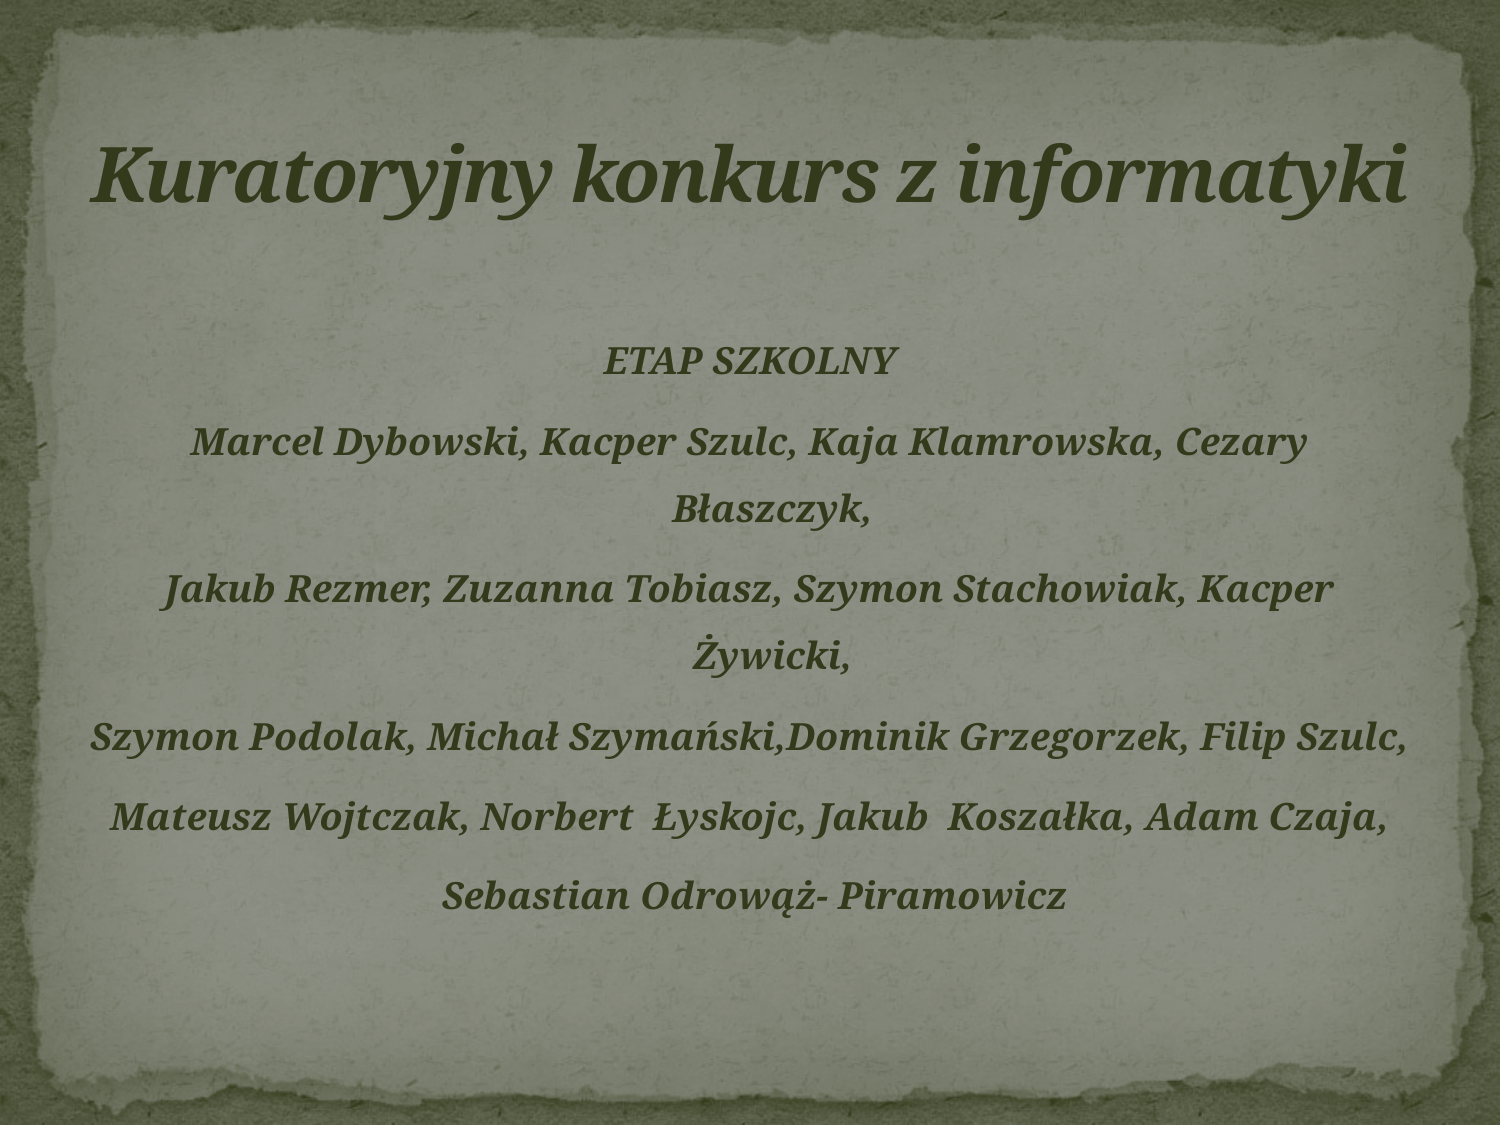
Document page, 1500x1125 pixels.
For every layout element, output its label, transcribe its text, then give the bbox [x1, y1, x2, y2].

list ETAP SZKOLNY Marcel Dybowski, Kacper Szulc, Kaja Klamrowska, Cezary Błaszczyk, Jakub Rezmer, Zuzanna Tobiasz, Szymon Stachowiak, Kacper Żywicki, Szymon Podolak, Michał Szymański,Dominik Grzegorzek, Filip Szulc, Mateusz Wojtczak, Norbert Łyskojc, Jakub Koszałka, Adam Czaja, Sebastian Odrowąż- Piramowicz [75, 249, 1425, 1000]
title Kuratoryjny konkurs z informatyki [74, 24, 1425, 225]
